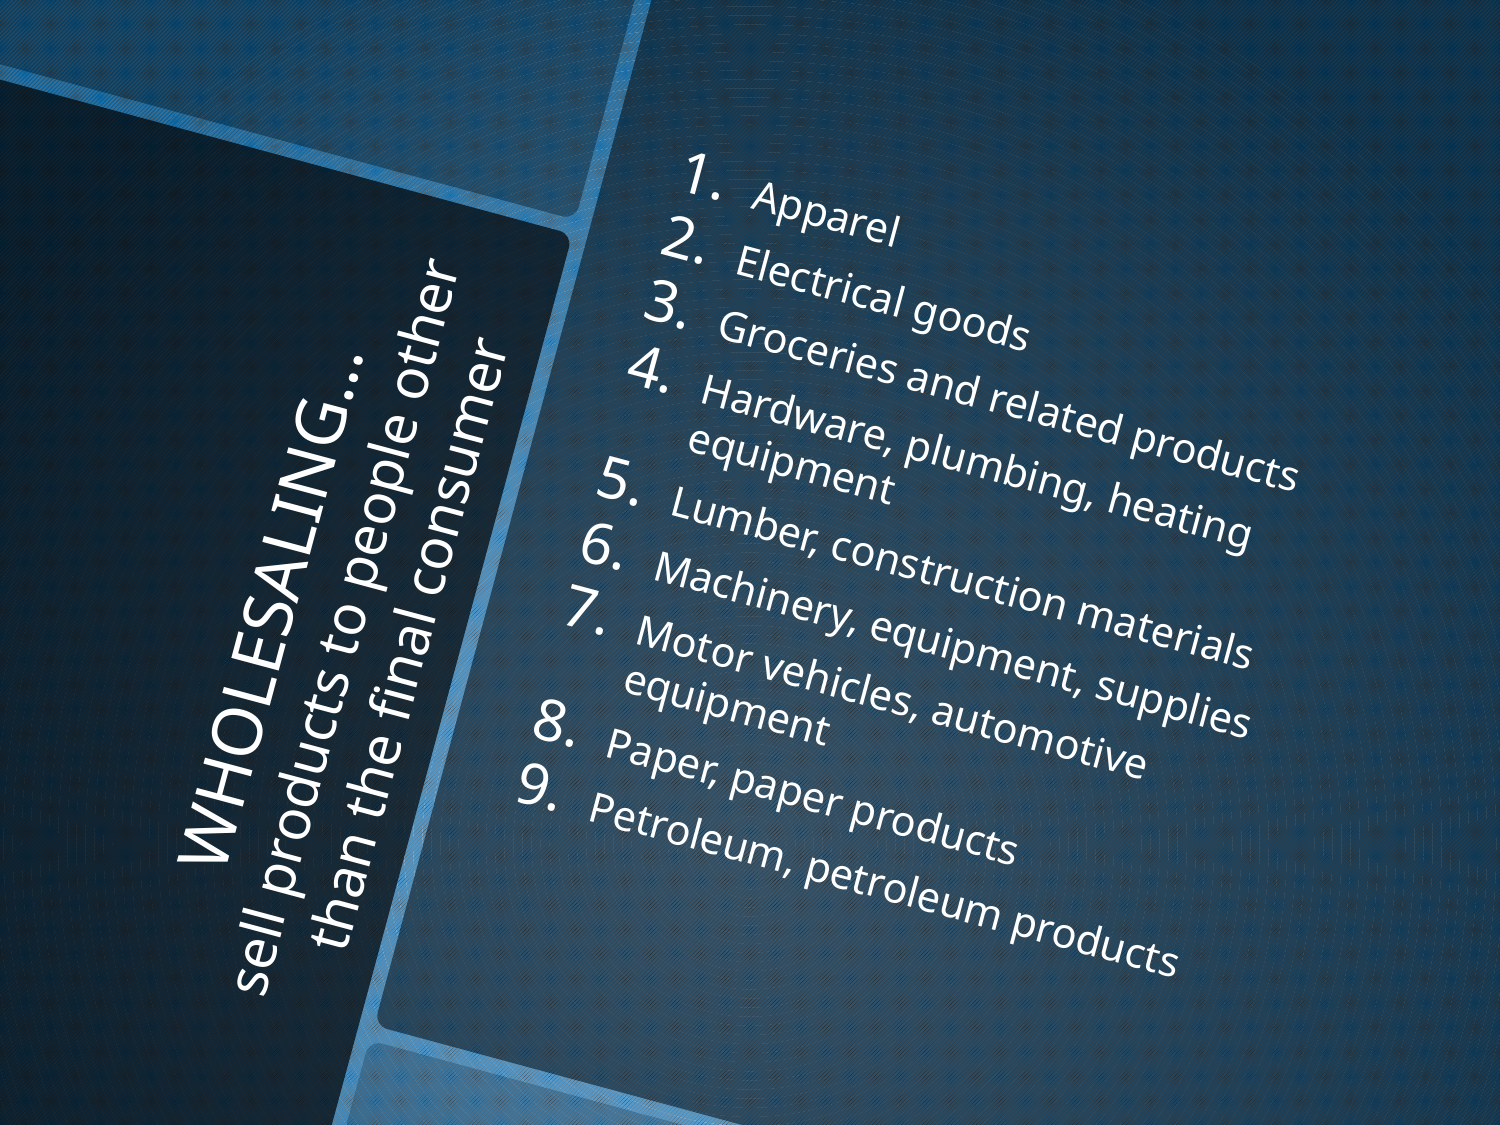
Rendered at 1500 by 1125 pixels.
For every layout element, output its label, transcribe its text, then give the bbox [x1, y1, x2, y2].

title WHOLESALING… sell products to people other than the final consumer [69, 181, 554, 1056]
list Apparel Electrical goods Groceries and related products Hardware, plumbing, heating equipment Lumber, construction materials Machinery, equipment, supplies Motor vehicles, automotive equipment Paper, paper products Petroleum, petroleum products [475, 72, 1430, 1076]
